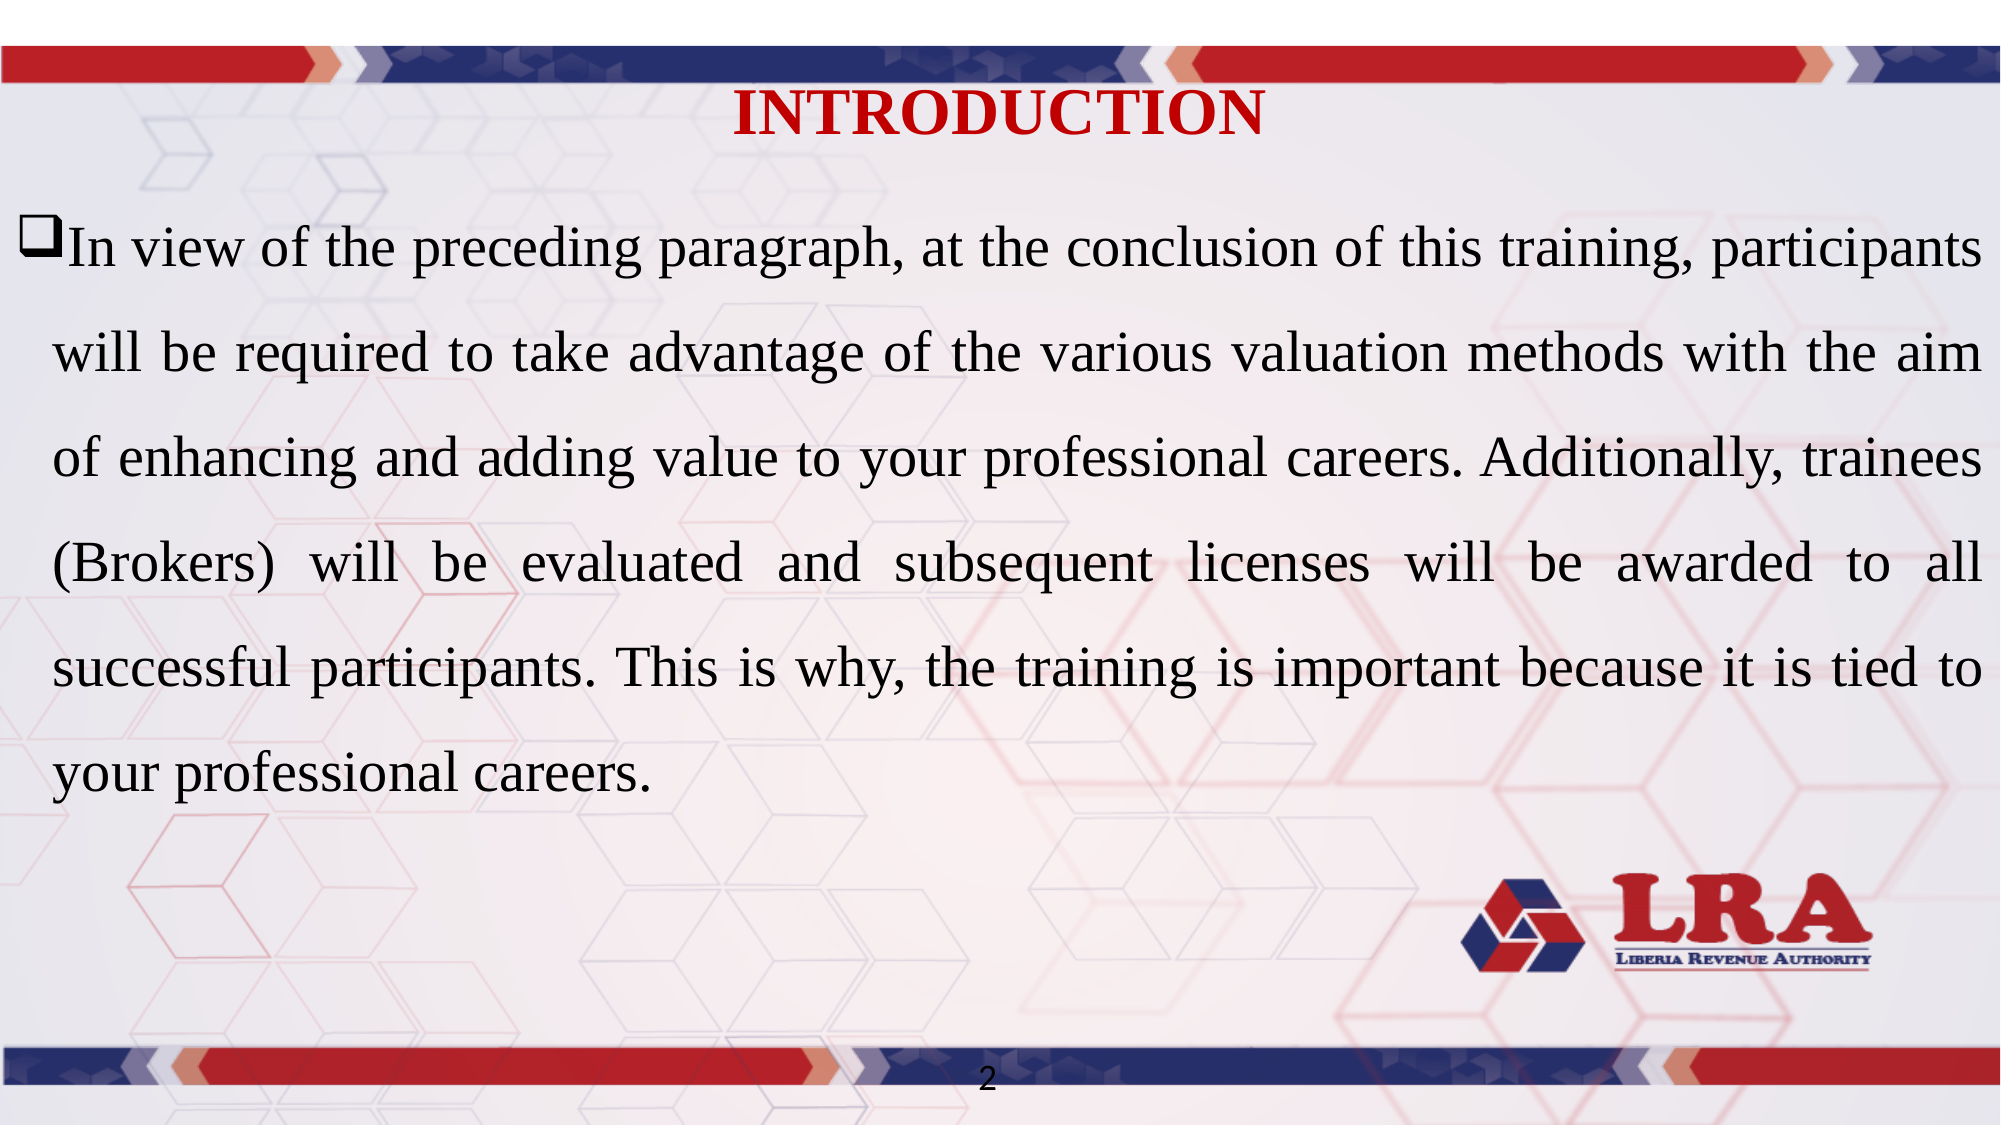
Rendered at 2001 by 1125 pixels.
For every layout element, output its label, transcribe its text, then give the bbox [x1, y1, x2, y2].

picture [0, 0, 2001, 1125]
title INTRODUCTION [137, 59, 1863, 165]
list In view of the preceding paragraph, at the conclusion of this training, participants will be required to take advantage of the various valuation methods with the aim of enhancing and adding value to your professional careers. Additionally, trainees (Brokers) will be evaluated and subsequent licenses will be awarded to all successful participants. This is why, the training is important because it is tied to your professional careers. [0, 165, 2000, 1078]
text_box 2 [963, 1045, 1044, 1106]
